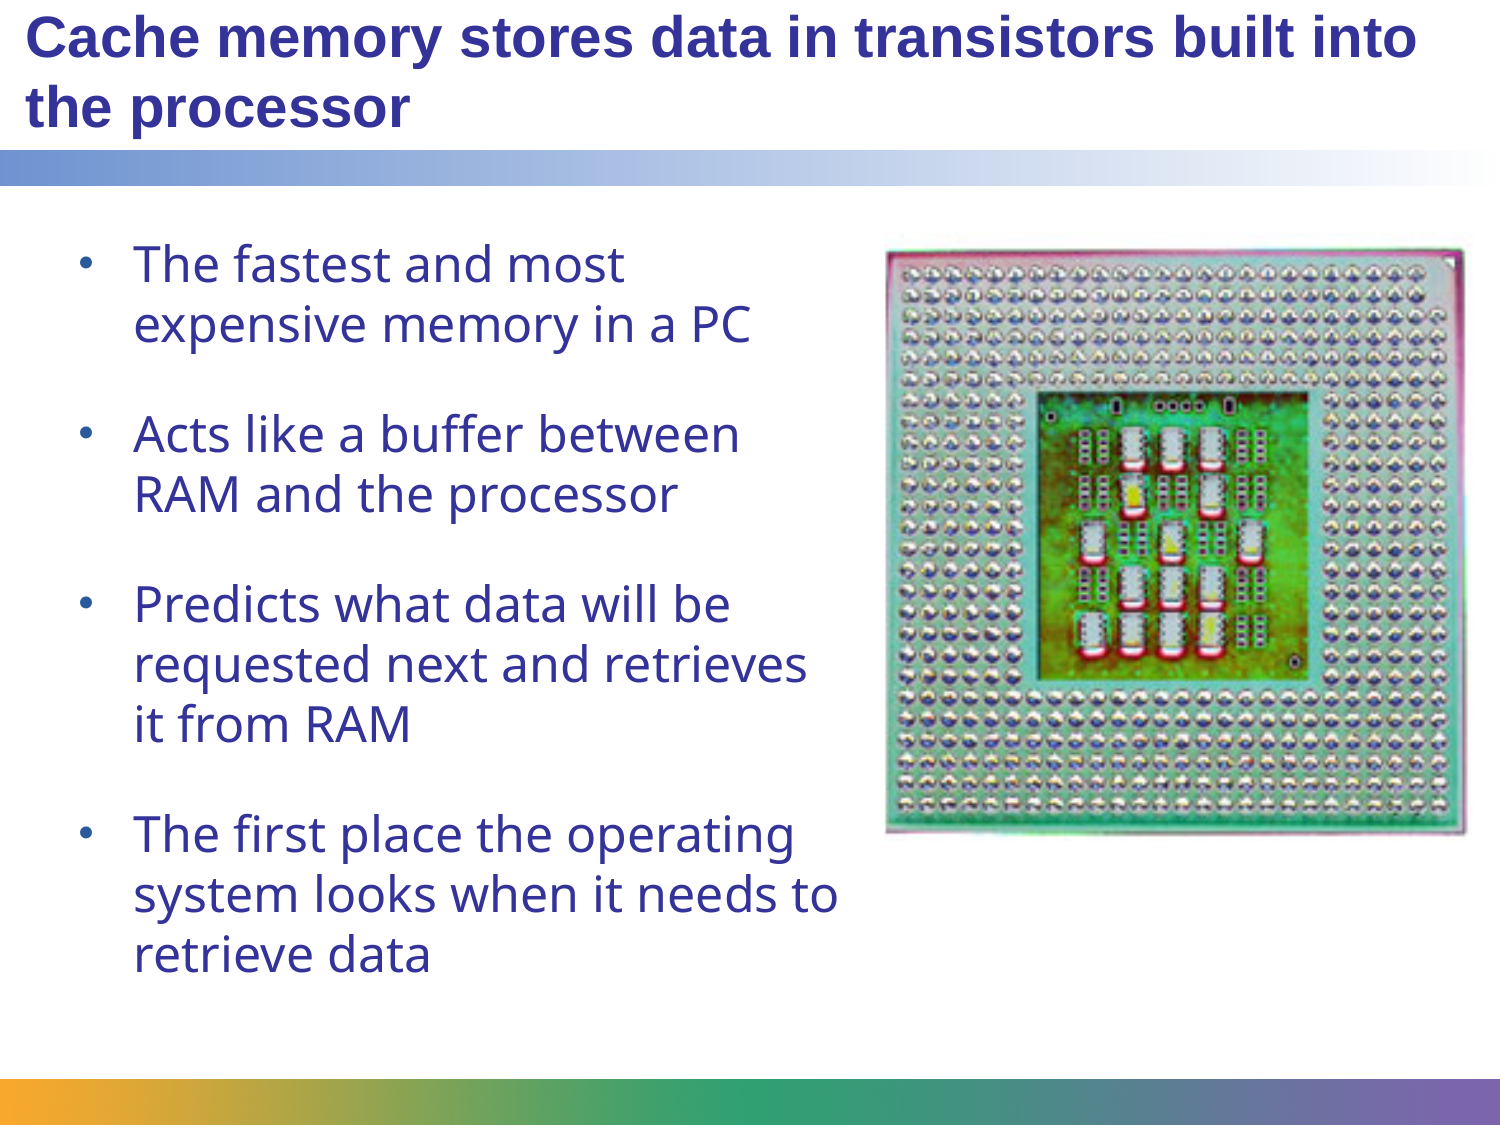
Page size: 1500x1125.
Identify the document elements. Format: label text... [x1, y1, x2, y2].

picture [0, 1079, 1500, 1125]
list The fastest and most expensive memory in a PC Acts like a buffer between RAM and the processor Predicts what data will be requested next and retrieves it from RAM The first place the operating system looks when it needs to retrieve data [62, 224, 867, 1013]
picture [883, 232, 1491, 847]
title Cache memory stores data in transistors built into the processor [10, 0, 1500, 138]
